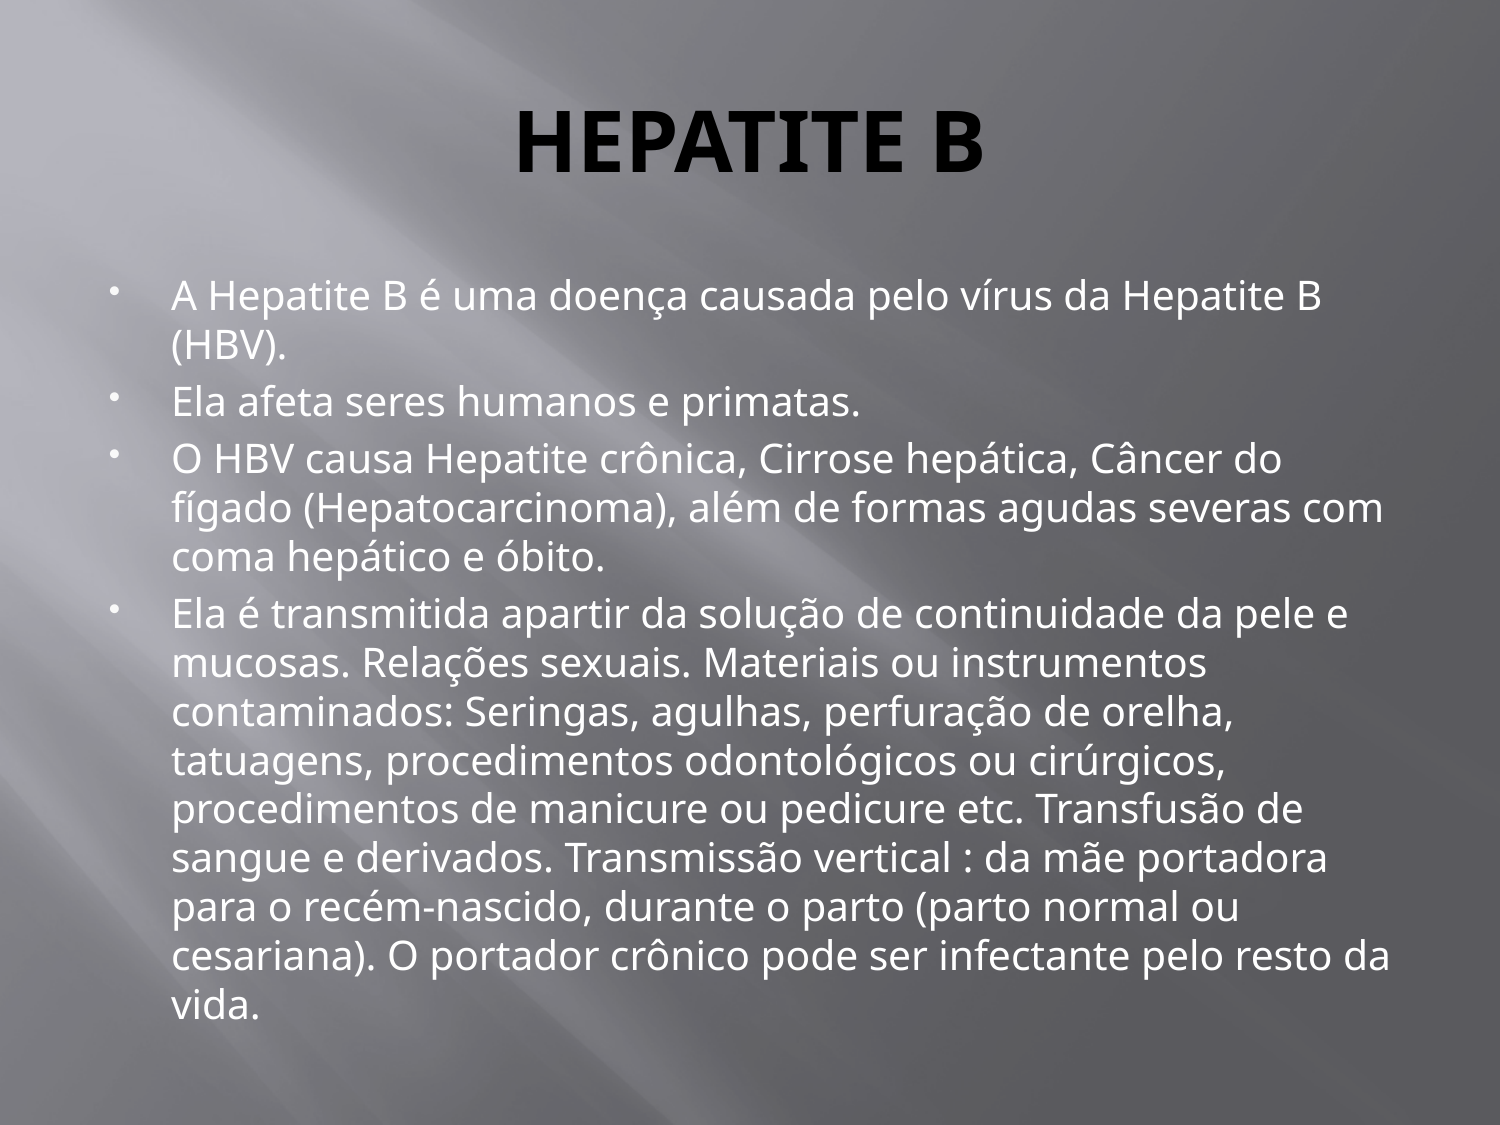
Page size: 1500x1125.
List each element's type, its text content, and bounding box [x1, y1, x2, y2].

list A Hepatite B é uma doença causada pelo vírus da Hepatite B (HBV). Ela afeta seres humanos e primatas. O HBV causa Hepatite crônica, Cirrose hepática, Câncer do fígado (Hepatocarcinoma), além de formas agudas severas com coma hepático e óbito. Ela é transmitida apartir da solução de continuidade da pele e mucosas. Relações sexuais. Materiais ou instrumentos contaminados: Seringas, agulhas, perfuração de orelha, tatuagens, procedimentos odontológicos ou cirúrgicos, procedimentos de manicure ou pedicure etc. Transfusão de sangue e derivados. Transmissão vertical : da mãe portadora para o recém-nascido, durante o parto (parto normal ou cesariana). O portador crônico pode ser infectante pelo resto da vida. [75, 262, 1425, 1094]
title HEPATITE B [75, 45, 1425, 233]
